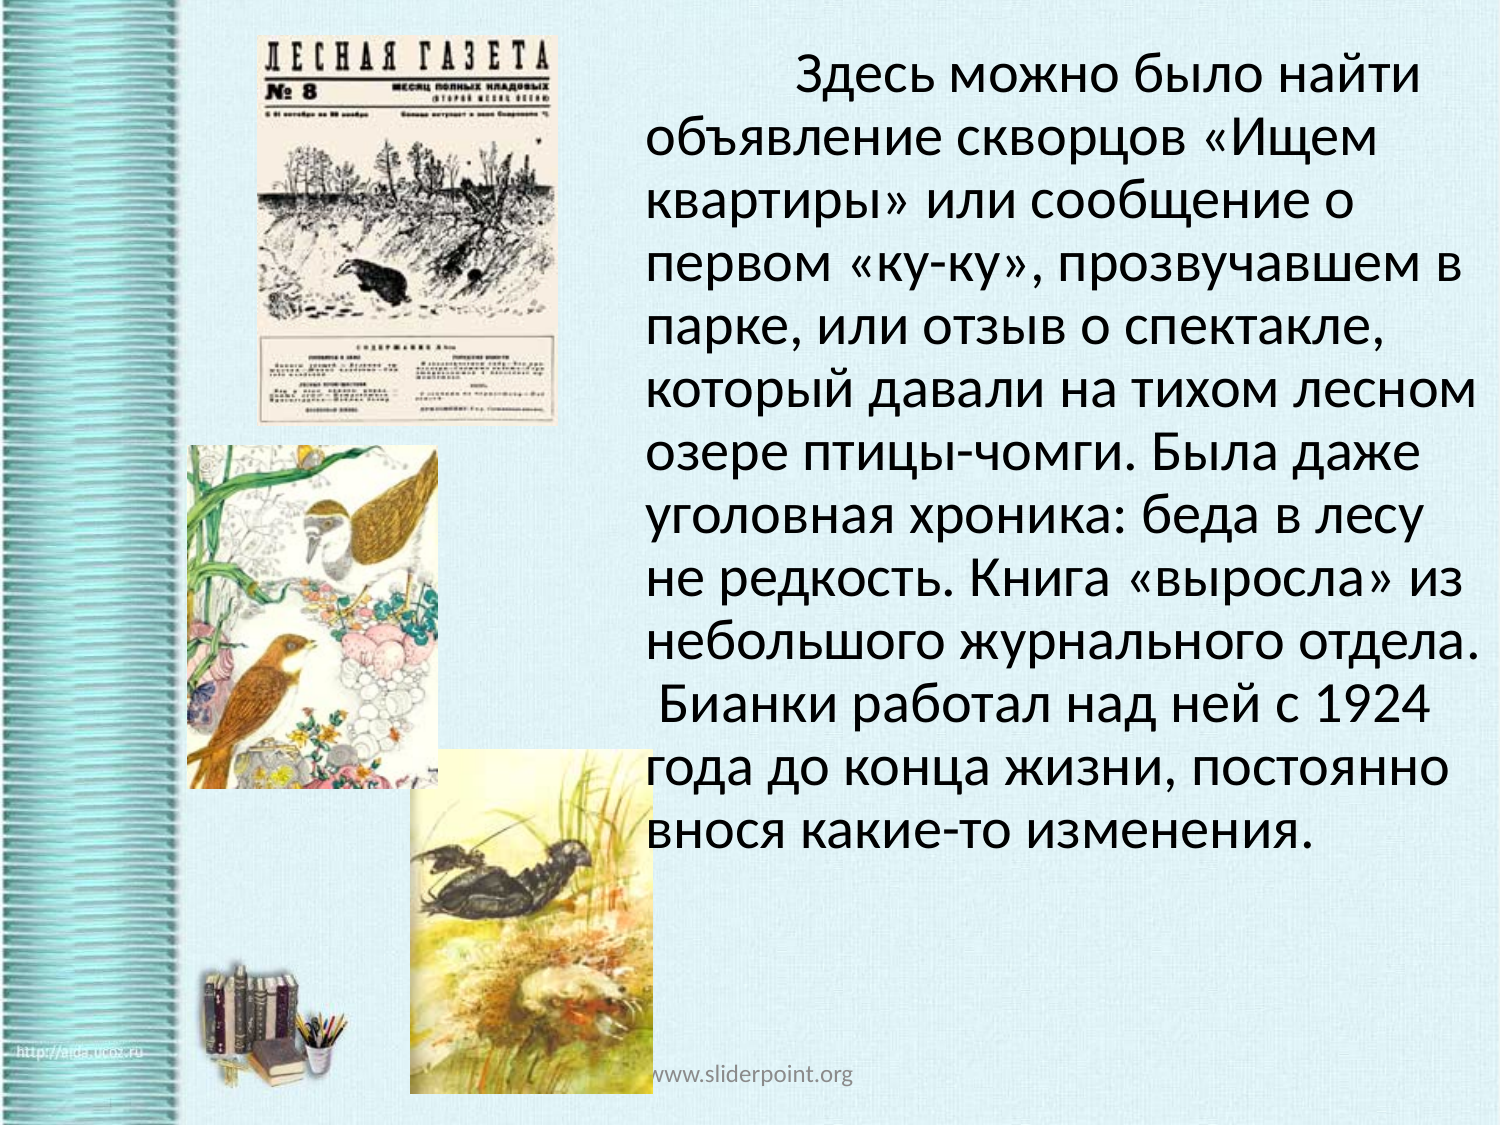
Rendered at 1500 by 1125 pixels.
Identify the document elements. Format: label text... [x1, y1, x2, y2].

picture [0, 0, 1500, 1125]
footer www.sliderpoint.org [646, 1042, 988, 1103]
text_box Здесь можно было найти объявление скворцов «Ищем квартиры» или сообщение о первом «ку-ку», прозвучавшем в парке, или отзыв о спектакле, который давали на тихом лесном озере птицы-чомги. Была даже уголовная хроника: беда в лесу не редкость. Книга «выросла» из небольшого журнального отдела. Бианки работал над ней с 1924 года до конца жизни, постоянно внося какие-то изменения. [574, 35, 1500, 1082]
